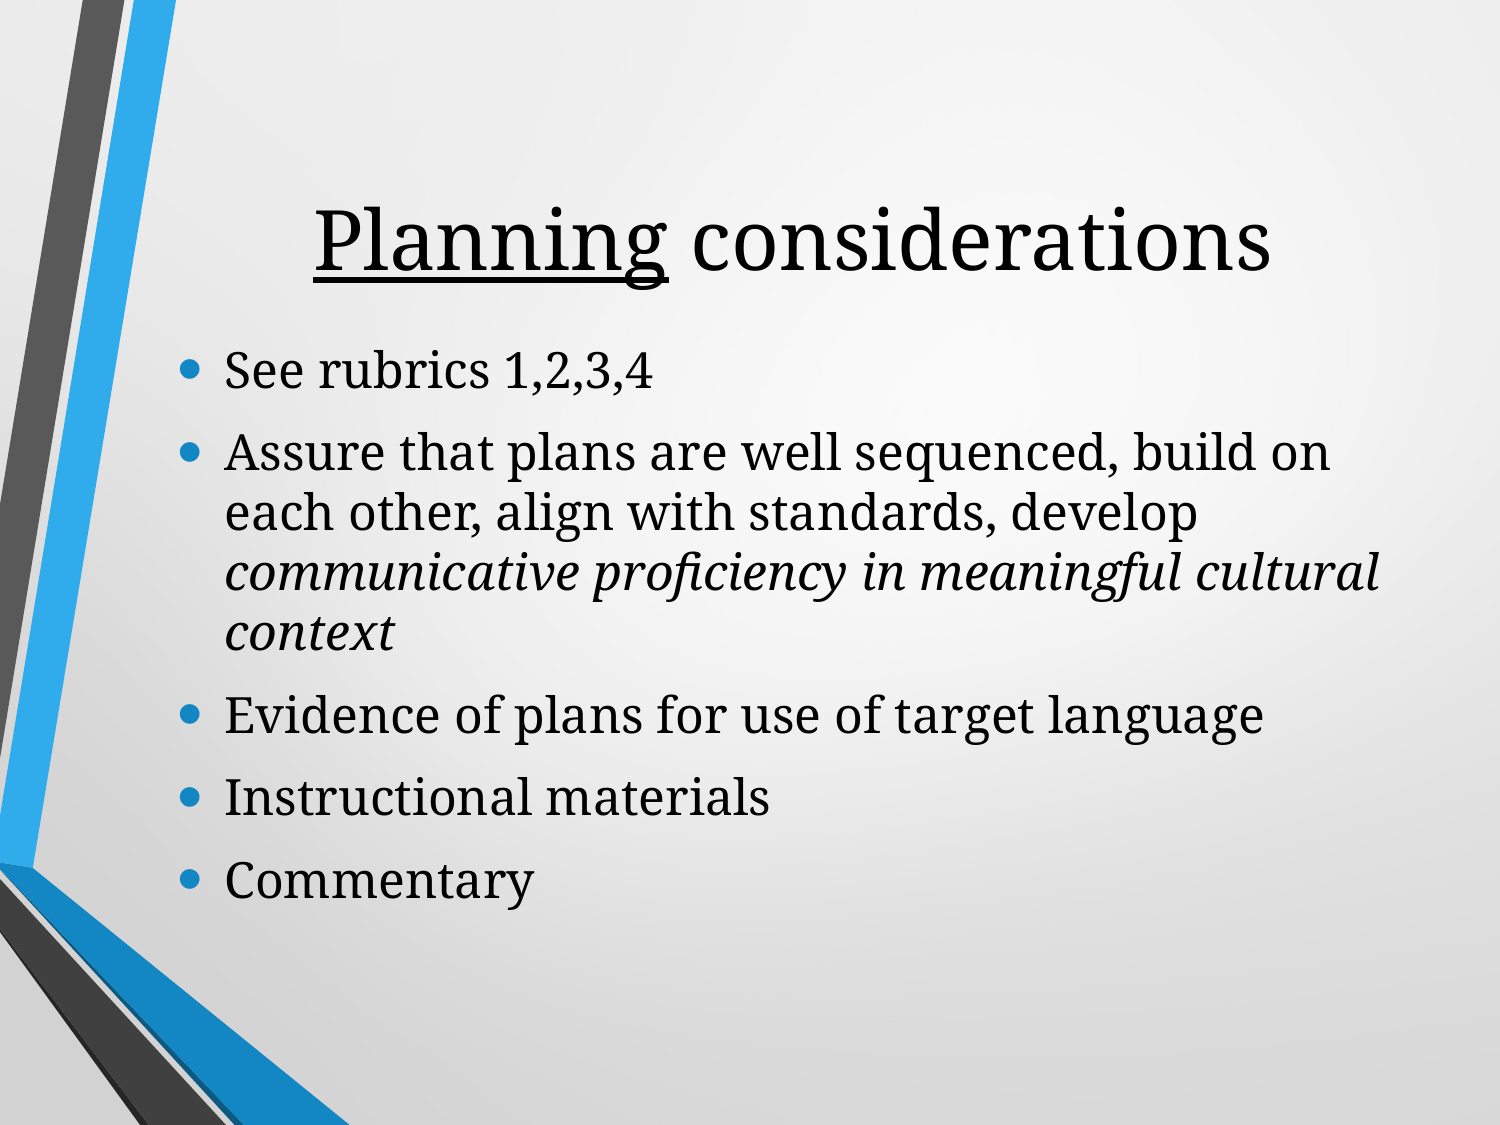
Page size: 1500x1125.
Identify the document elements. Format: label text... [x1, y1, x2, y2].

list See rubrics 1,2,3,4 Assure that plans are well sequenced, build on each other, align with standards, develop communicative proficiency in meaningful cultural context Evidence of plans for use of target language Instructional materials Commentary [162, 350, 1427, 897]
title Planning considerations [161, 75, 1425, 400]
